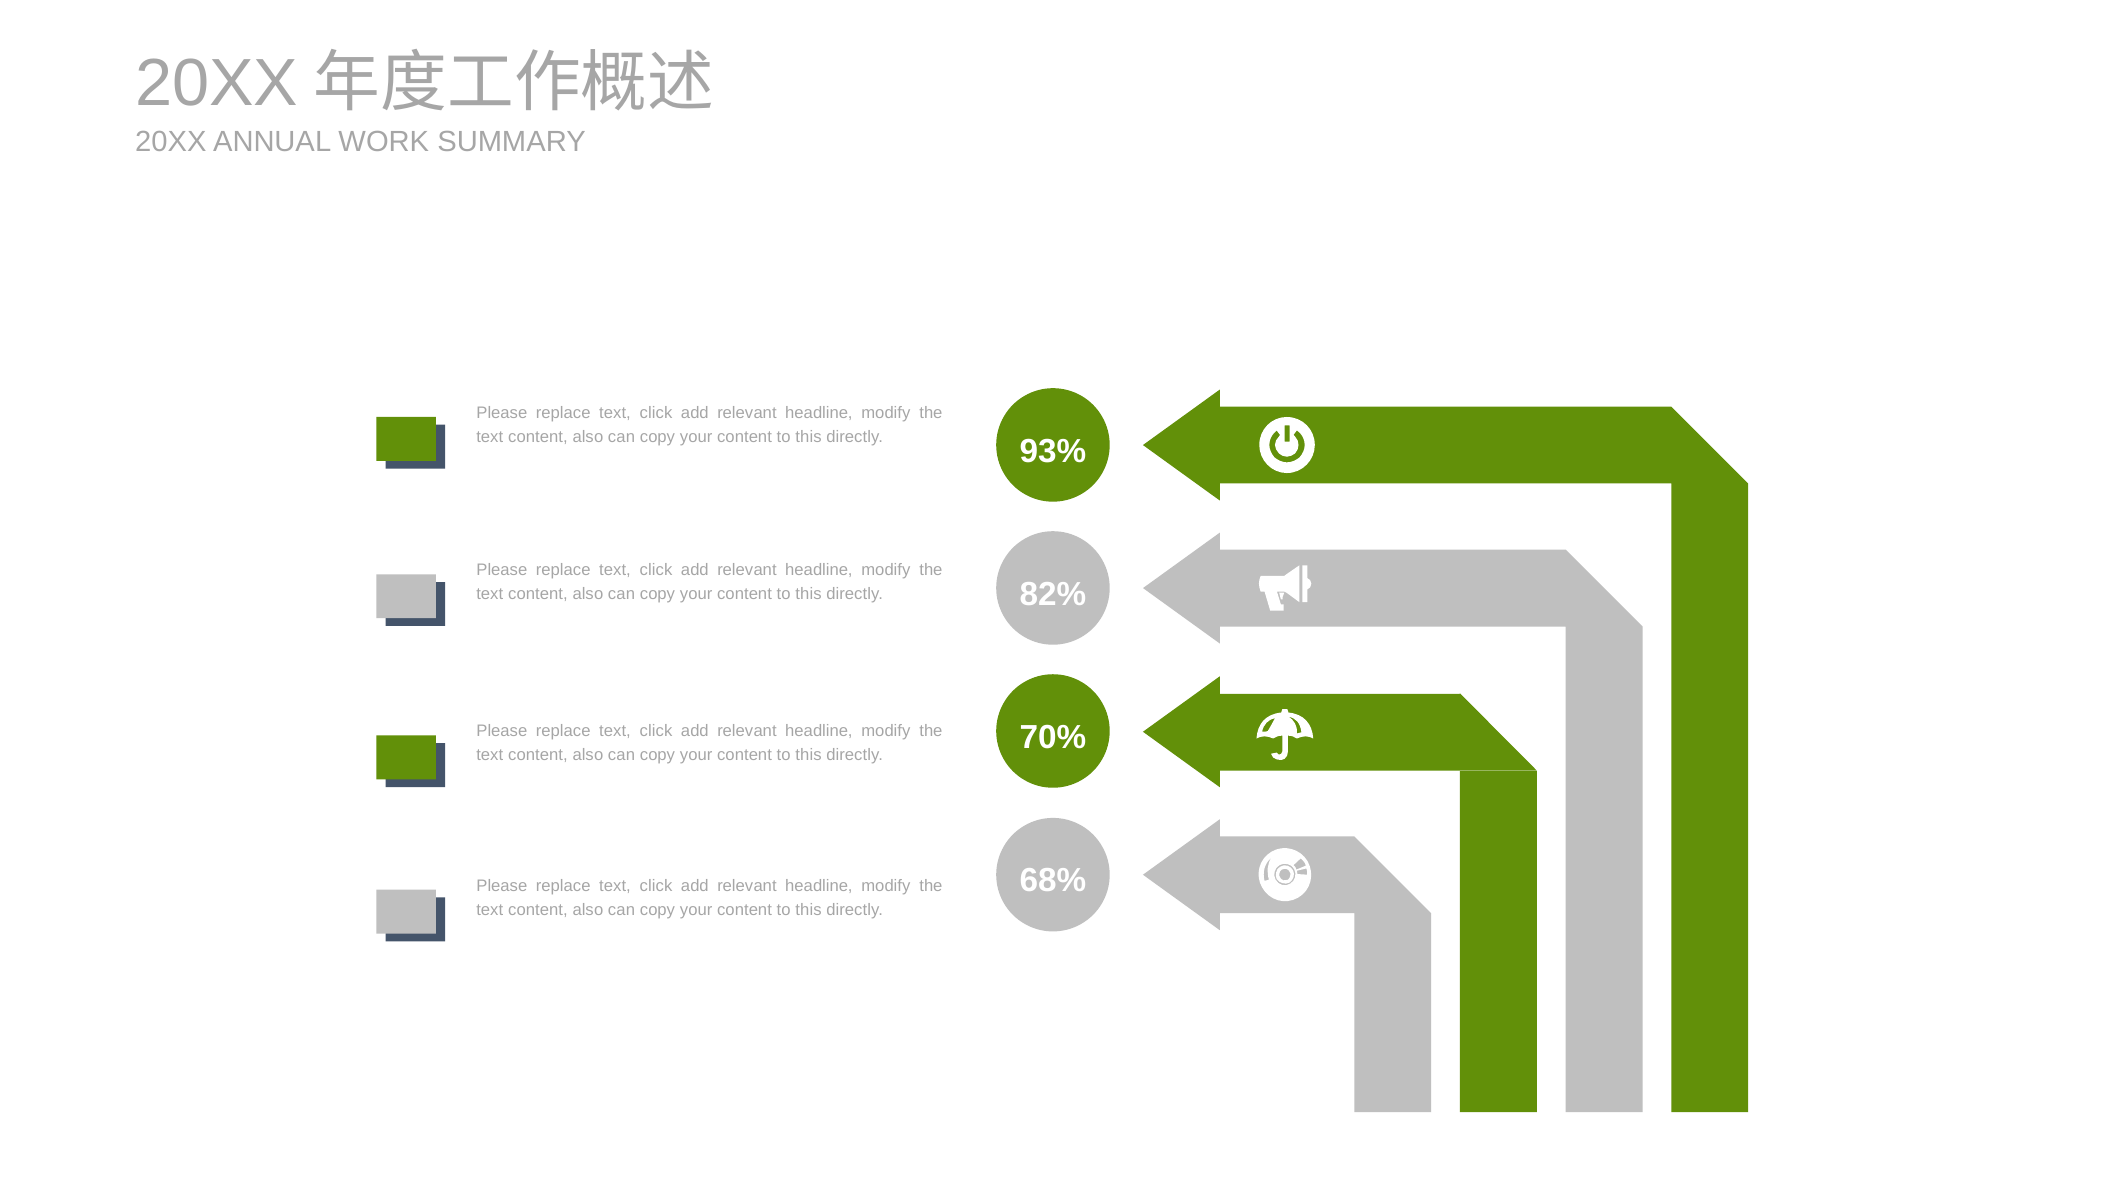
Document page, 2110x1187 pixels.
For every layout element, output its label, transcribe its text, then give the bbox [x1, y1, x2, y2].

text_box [376, 416, 446, 469]
text_box Please replace text, click add relevant headline, modify the text content, also can copy your content to this directly. [461, 390, 959, 453]
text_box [376, 889, 446, 942]
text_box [996, 531, 1110, 645]
text_box 20XX ANNUAL WORK SUMMARY [135, 122, 596, 158]
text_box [996, 388, 1110, 502]
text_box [996, 817, 1110, 932]
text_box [376, 735, 446, 788]
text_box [1142, 819, 1432, 1112]
text_box 20XX年度工作概述 [135, 38, 783, 119]
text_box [996, 674, 1110, 788]
text_box Please replace text, click add relevant headline, modify the text content, also can copy your content to this directly. [461, 863, 959, 926]
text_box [376, 574, 446, 626]
text_box Please replace text, click add relevant headline, modify the text content, also can copy your content to this directly. [461, 708, 959, 772]
text_box Please replace text, click add relevant headline, modify the text content, also can copy your content to this directly. [461, 547, 959, 611]
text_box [1142, 389, 1749, 1112]
